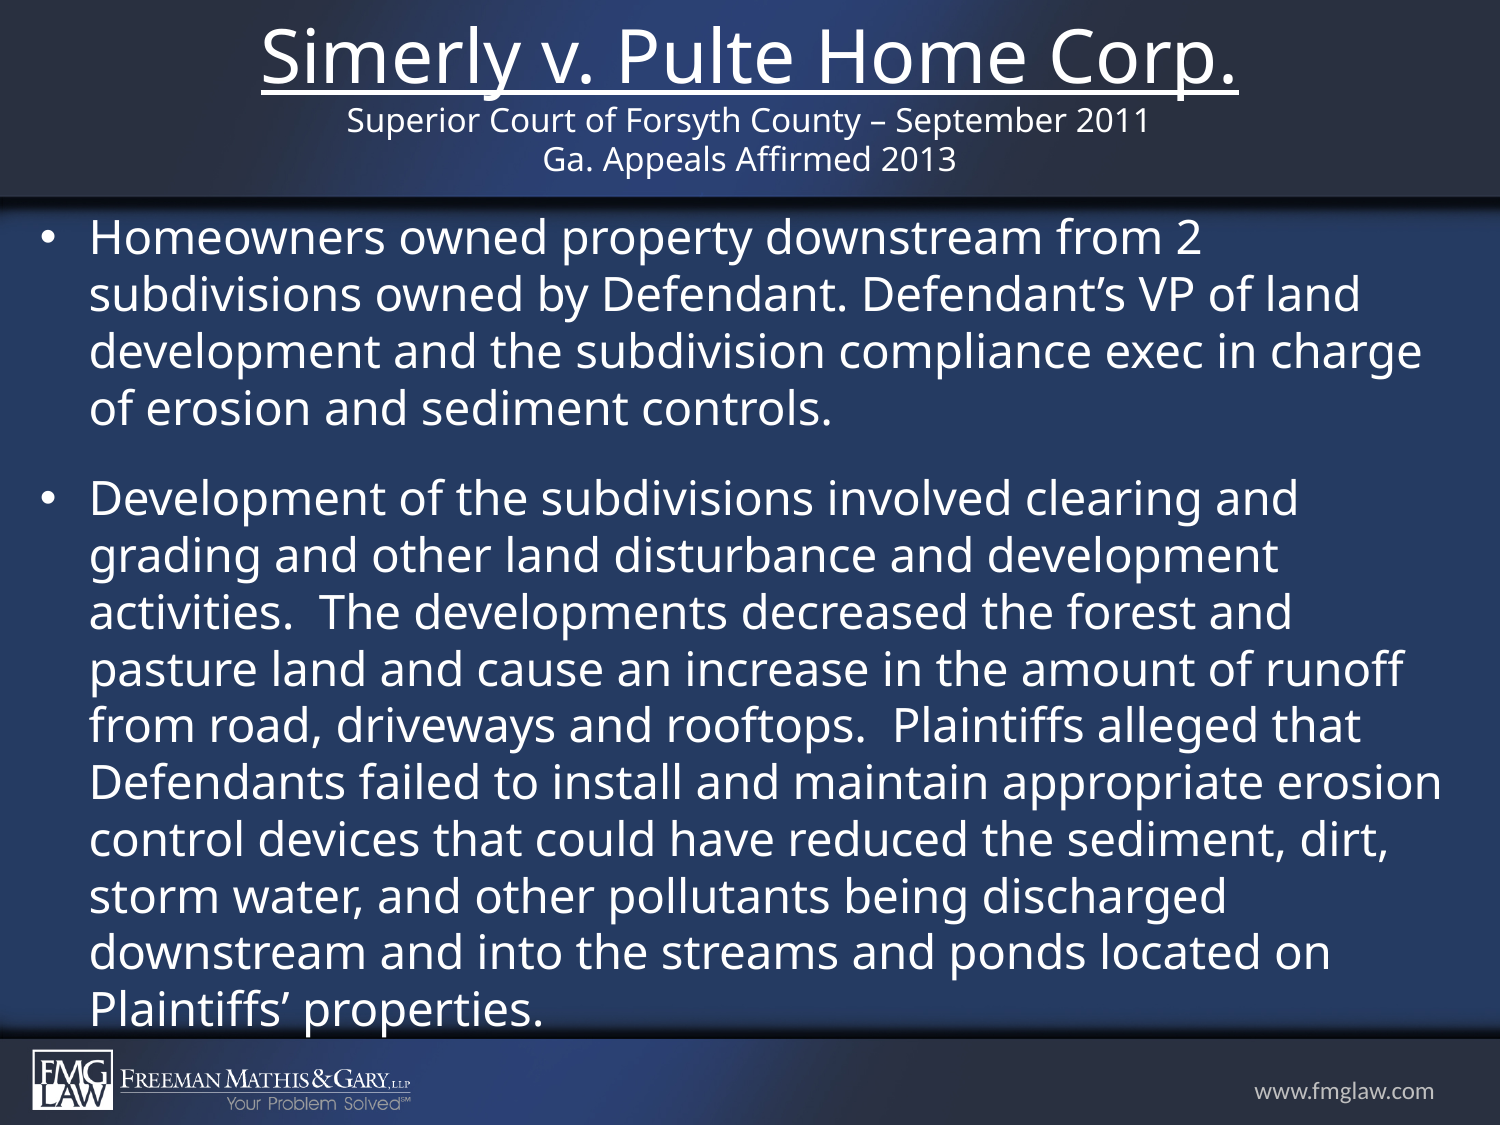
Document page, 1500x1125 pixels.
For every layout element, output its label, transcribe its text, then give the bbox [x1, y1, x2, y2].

title Simerly v. Pulte Home Corp. Superior Court of Forsyth County – September 2011 Ga. Appeals Affirmed 2013 [75, 0, 1425, 188]
list Homeowners owned property downstream from 2 subdivisions owned by Defendant. Defendant’s VP of land development and the subdivision compliance exec in charge of erosion and sediment controls. Development of the subdivisions involved clearing and grading and other land disturbance and development activities. The developments decreased the forest and pasture land and cause an increase in the amount of runoff from road, driveways and rooftops. Plaintiffs alleged that Defendants failed to install and maintain appropriate erosion control devices that could have reduced the sediment, dirt, storm water, and other pollutants being discharged downstream and into the streams and ponds located on Plaintiffs’ properties. [24, 200, 1488, 1050]
picture [0, 0, 1500, 1125]
